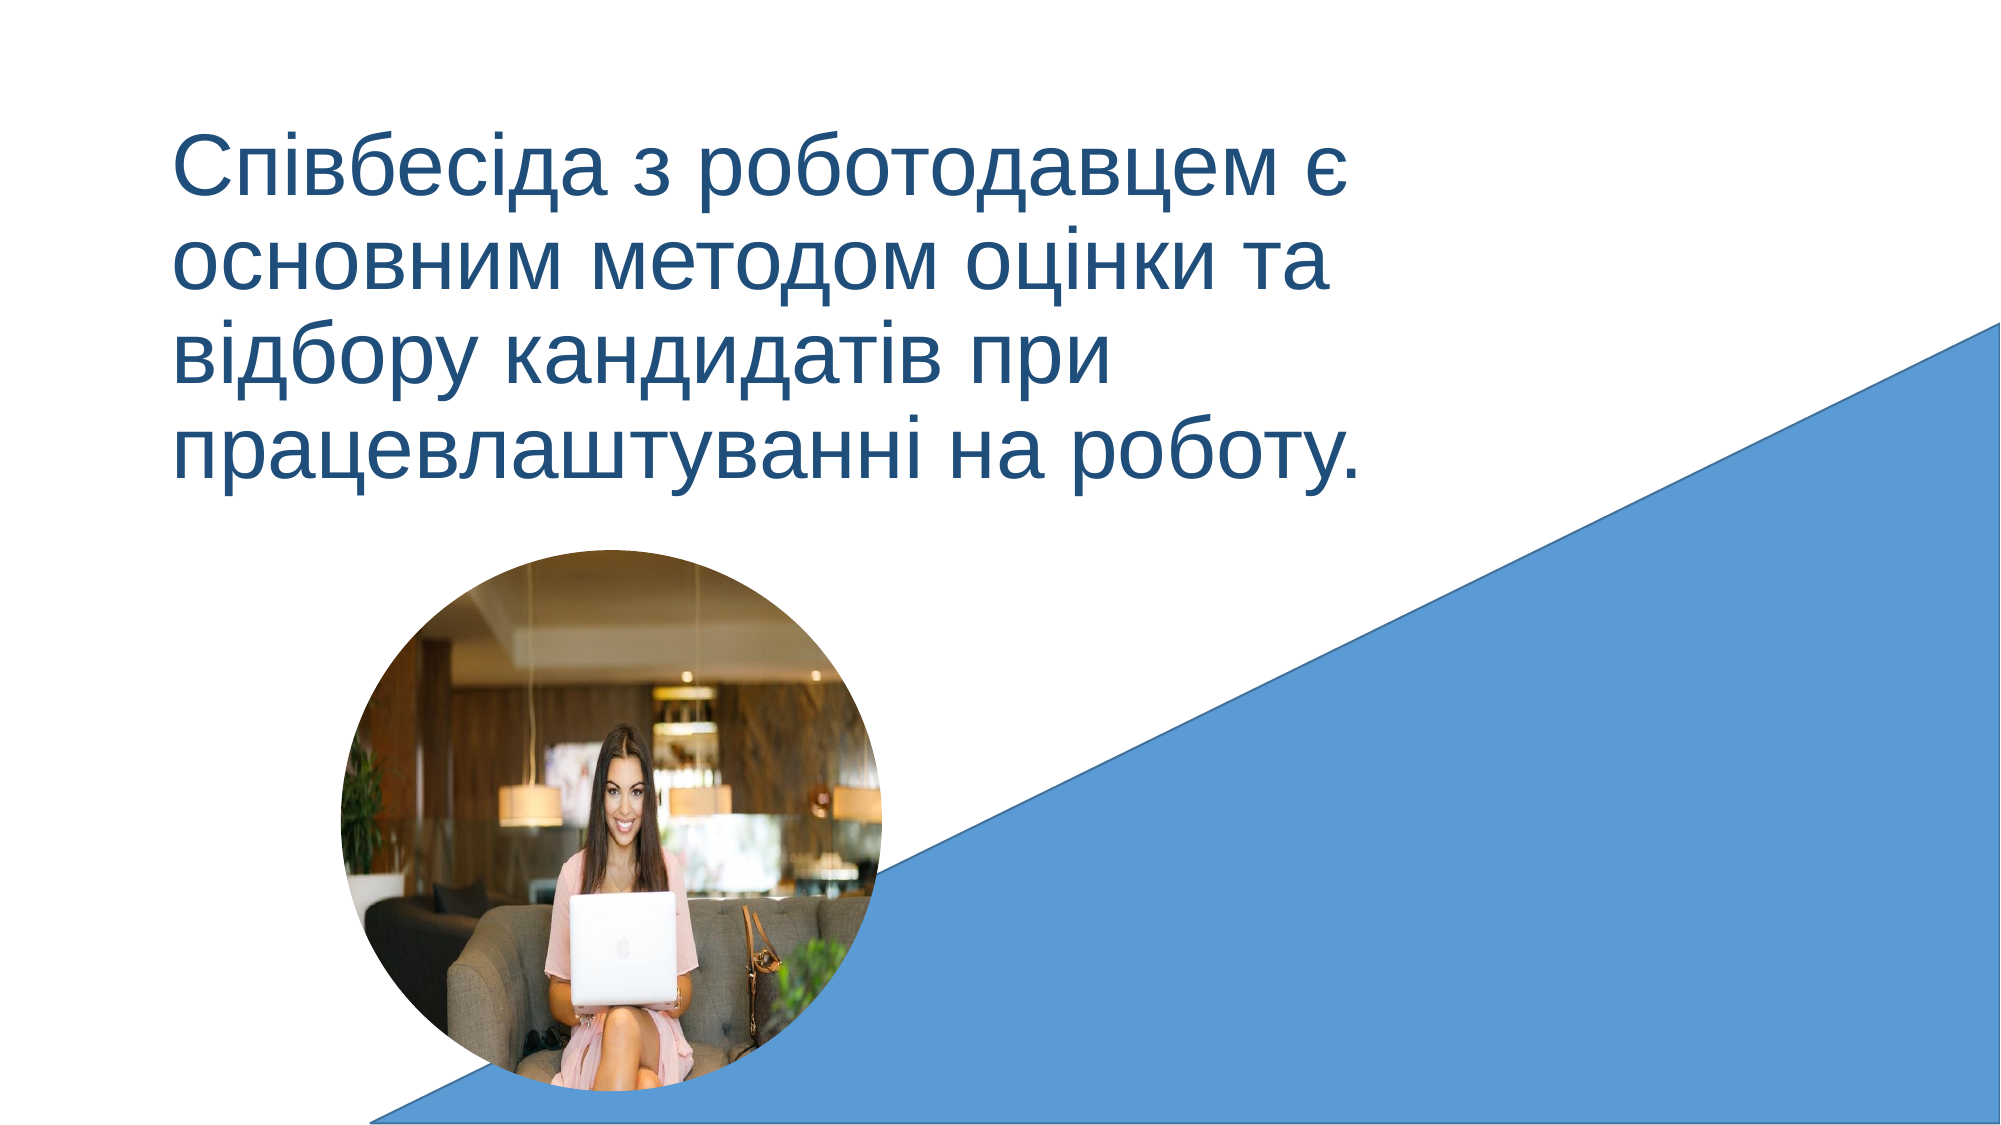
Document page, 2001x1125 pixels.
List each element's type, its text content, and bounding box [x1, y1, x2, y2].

title Співбесіда з роботодавцем є основним методом оцінки та відбору кандидатів при працевлаштуванні на роботу. [156, 59, 1564, 557]
text_box [369, 323, 2000, 1124]
picture [340, 549, 883, 1092]
